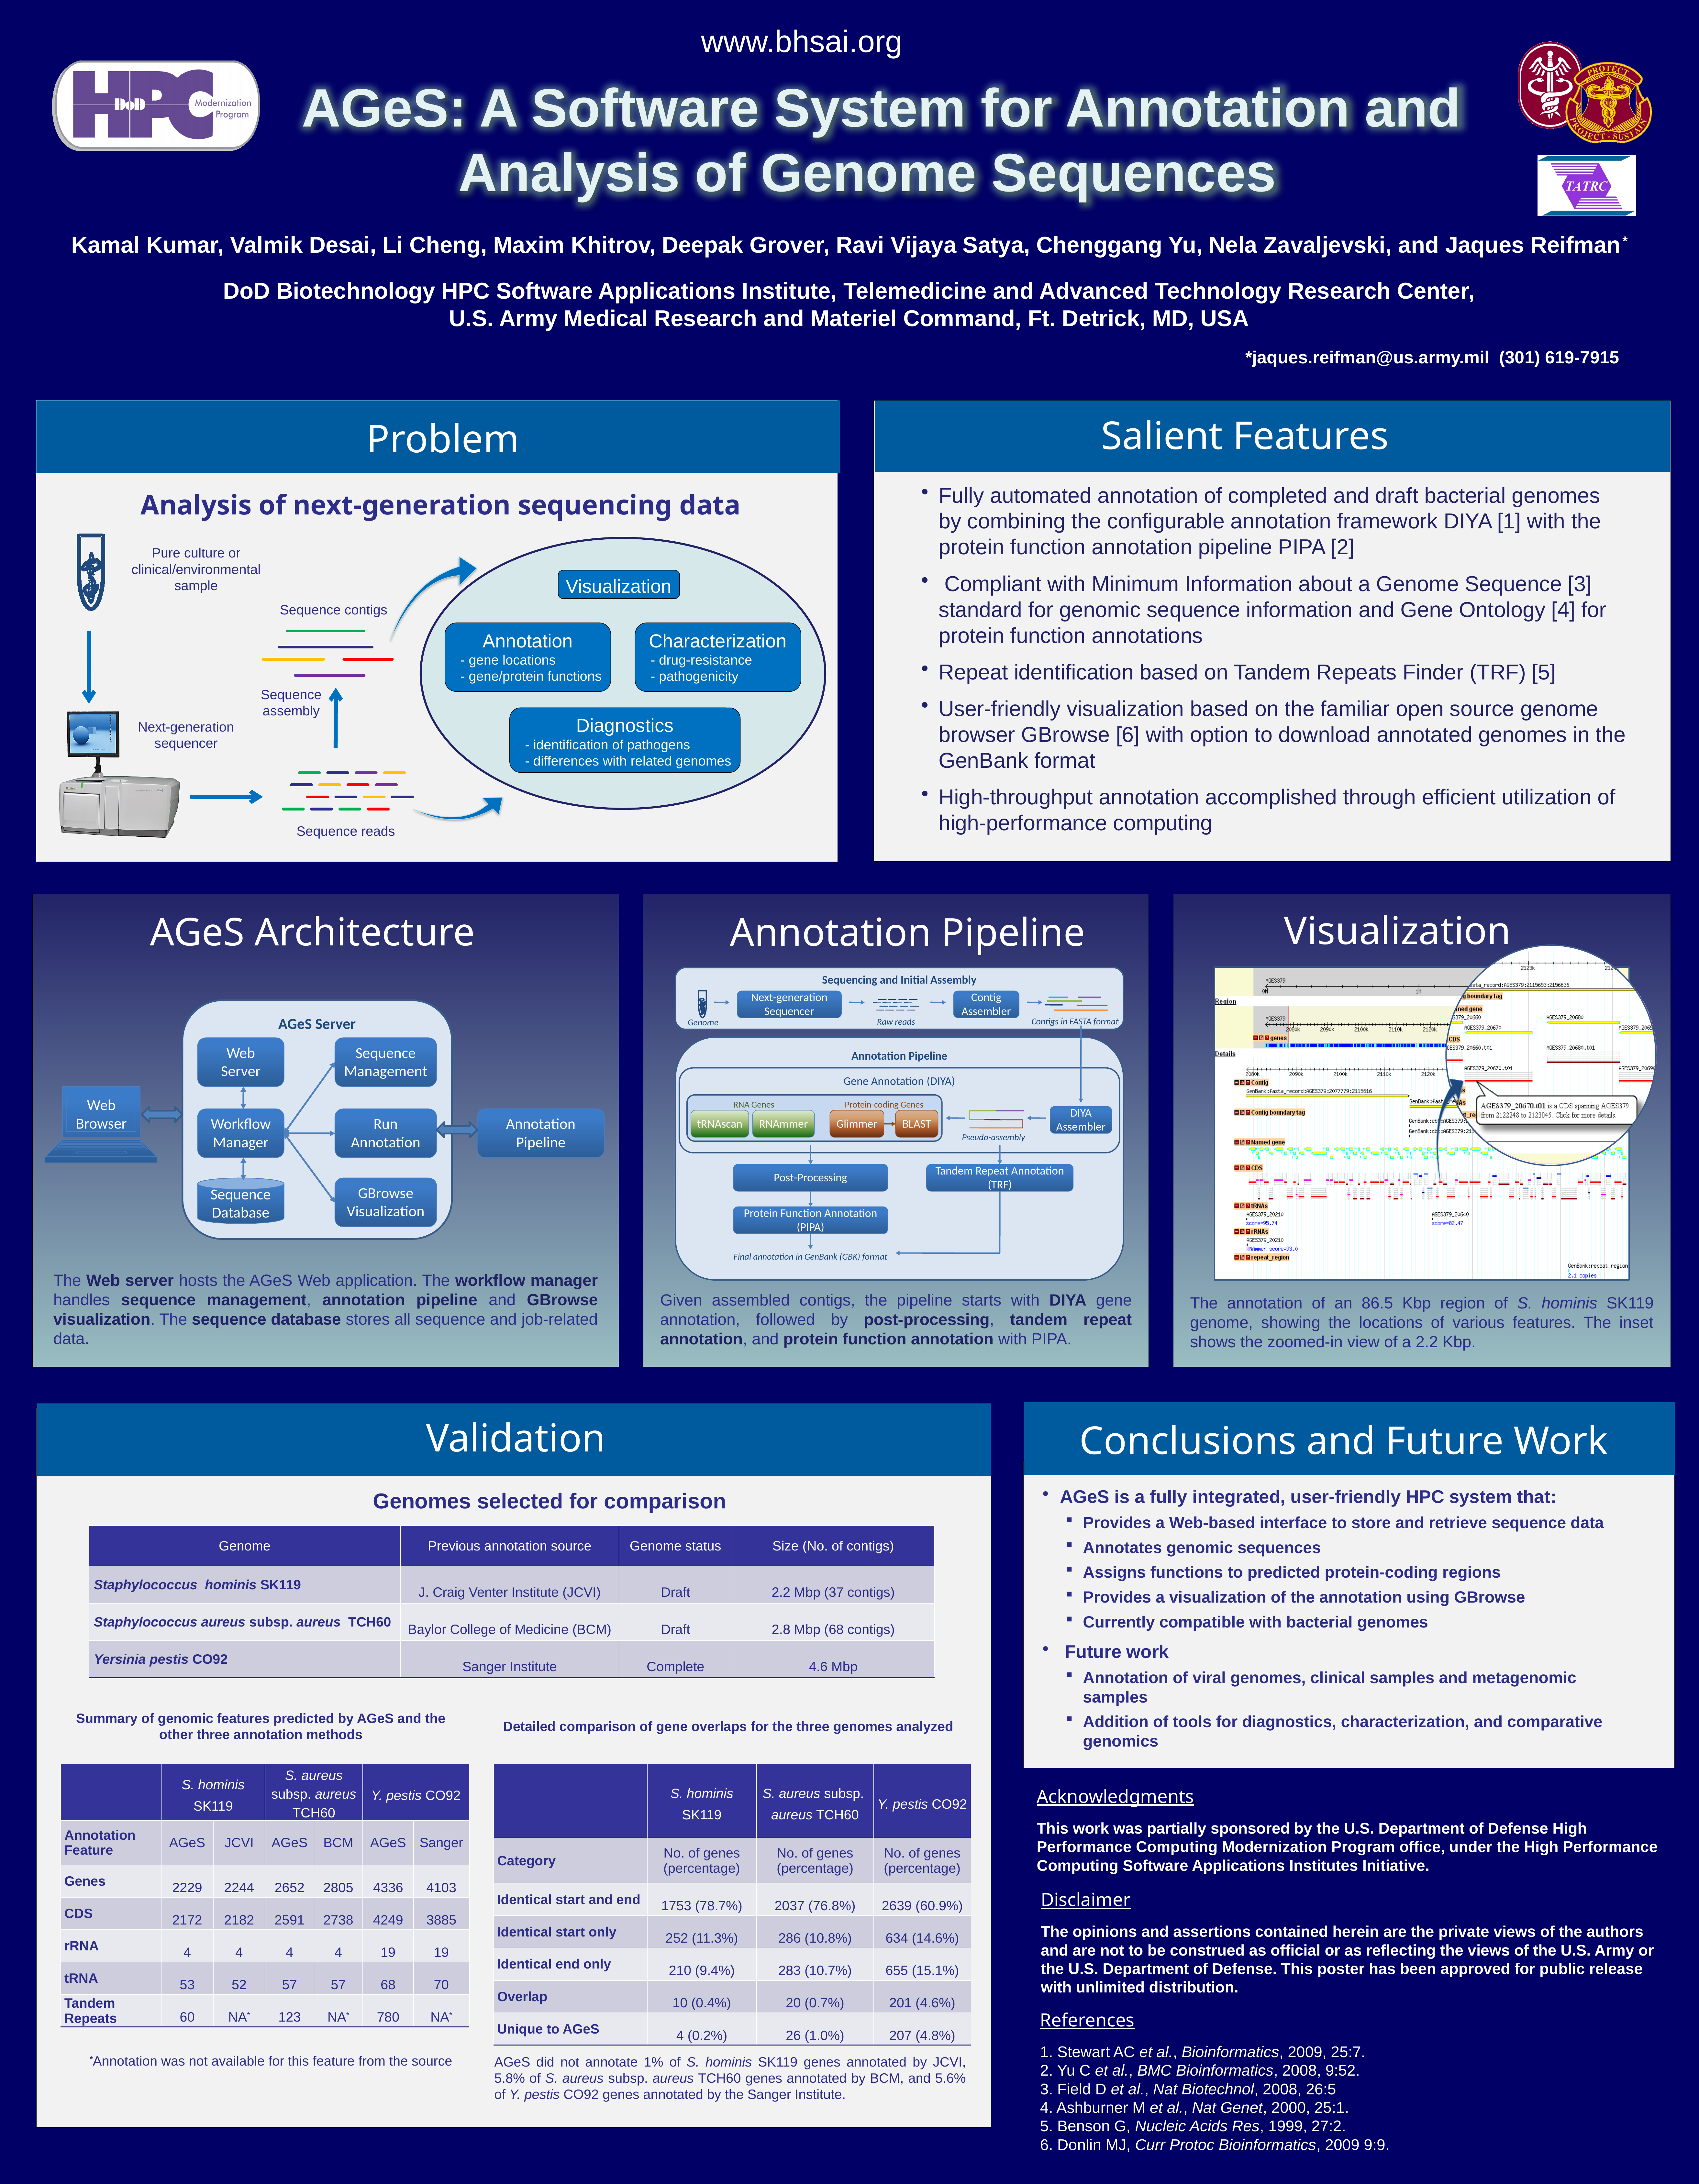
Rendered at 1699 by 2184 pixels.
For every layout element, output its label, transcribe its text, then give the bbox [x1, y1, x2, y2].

table_header S. aureus subsp. aureus TCH60 [757, 1764, 873, 1838]
text_box [1024, 1402, 1675, 1475]
table_cell No. of genes (percentage) [757, 1838, 873, 1883]
text_box www.bhsai.org [692, 19, 912, 61]
table_cell 207 (4.8%) [874, 2013, 971, 2045]
text_box *Annotation was not available for this feature from the source [85, 2050, 461, 2071]
table_cell 123 [265, 1995, 314, 2026]
table_cell BCM [314, 1821, 362, 1865]
table_cell 68 [363, 1962, 413, 1994]
table_header Genome [89, 1526, 400, 1566]
table_cell 19 [363, 1930, 413, 1962]
text_box The Web server hosts the AGeS Web application. The workflow manager handles sequence management, annotation pipeline and GBrowse visualization. The sequence database stores all sequence and job-related data. [48, 1267, 603, 1350]
table_cell 3885 [414, 1898, 469, 1929]
table_cell Sanger [414, 1821, 469, 1865]
table_cell AGeS [161, 1821, 213, 1865]
table_cell 4 (0.2%) [648, 2013, 756, 2045]
table_header Y. pestis CO92 [363, 1764, 469, 1820]
picture [44, 999, 607, 1242]
table_cell J. Craig Venter Institute (JCVI) [401, 1566, 619, 1603]
table_cell 4.6 Mbp [732, 1641, 934, 1677]
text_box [77, 534, 105, 611]
table_cell 286 (10.8%) [757, 1916, 873, 1948]
table_header [494, 1764, 647, 1838]
text_box Characterization - drug-resistance - pathogenicity [635, 623, 801, 692]
picture [1538, 155, 1636, 216]
table_cell 4 [161, 1930, 213, 1962]
table_header Size (No. of contigs) [732, 1526, 934, 1566]
table_cell 2591 [265, 1898, 314, 1929]
table_cell rRNA [61, 1930, 161, 1962]
text_box Problem [56, 404, 829, 470]
table_cell 2037 (76.8%) [757, 1883, 873, 1915]
picture [1518, 41, 1652, 143]
table_cell 26 (1.0%) [757, 2013, 873, 2045]
table_cell Sanger Institute [401, 1641, 619, 1677]
table_cell Genes [61, 1865, 161, 1897]
picture [55, 61, 260, 149]
text_box AGeS: A Software System for Annotation and Analysis of Genome Sequences [263, 68, 1487, 207]
table_cell Unique to AGeS [494, 2013, 647, 2045]
text_box AGeS is a fully integrated, user-friendly HPC system that: Provides a Web-based interface to store and retrieve sequence data Annotates genomic sequences Assigns functions to predicted protein-coding regions Provides a visualization of the annotation using GBrowse Currently compatible with bacterial genomes Future work Annotation of viral genomes, clinical samples and metagenomic samples Addition of tools for diagnostics, characterization, and comparative genomics [1019, 1485, 1633, 1781]
table_header Genome status [619, 1526, 732, 1566]
table_cell 4 [265, 1930, 314, 1962]
text_box References 1. Stewart AC et al., Bioinformatics, 2009, 25:7. 2. Yu C et al., BMC Bioinformatics, 2008, 9:52. 3. Field D et al., Nat Biotechnol, 2008, 26:5 4. Ashburner M et al., Nat Genet, 2000, 25:1. 5. Benson G, Nucleic Acids Res, 1999, 27:2. 6. Donlin MJ, Curr Protoc Bioinformatics, 2009 9:9. [1035, 2006, 1456, 2174]
text_box [1173, 894, 1671, 1367]
text_box [36, 473, 838, 862]
text_box Pure culture or clinical/environmental sample [121, 542, 271, 595]
table_cell JCVI [214, 1821, 265, 1865]
table_cell 53 [161, 1962, 213, 1994]
text_box [643, 894, 1149, 1367]
text_box Analysis of next-generation sequencing data [93, 485, 789, 523]
table_header S. hominis SK119 [161, 1764, 265, 1820]
table_cell 2244 [214, 1865, 265, 1897]
table_cell Draft [619, 1604, 732, 1640]
table_cell Staphylococcus hominis SK119 [89, 1566, 400, 1603]
table_cell 4249 [363, 1898, 413, 1929]
table_cell 4 [214, 1930, 265, 1962]
table_cell 57 [314, 1962, 362, 1994]
text_box Annotation - gene locations - gene/protein functions [445, 623, 611, 692]
text_box *jaques.reifman@us.army.mil (301) 619-7915 [1215, 361, 1644, 377]
picture [674, 966, 1126, 1282]
text_box Acknowledgments This work was partially sponsored by the U.S. Department of Defense High Performance Computing Modernization Program office, under the High Performance Computing Software Applications Institutes Initiative. [1027, 1775, 1675, 1885]
table_cell NA* [214, 1995, 265, 2026]
table_cell Overlap [494, 1981, 647, 2013]
table_cell Identical start and end [494, 1883, 647, 1915]
table_cell 20 (0.7%) [757, 1981, 873, 2013]
text_box [36, 1480, 991, 2127]
table_cell 2.8 Mbp (68 contigs) [732, 1604, 934, 1640]
text_box Kamal Kumar, Valmik Desai, Li Cheng, Maxim Khitrov, Deepak Grover, Ravi Vijaya Satya, Chenggang Yu, Nela Zavaljevski, and Jaques Reifman* DoD Biotechnology HPC Software Applications Institute, Telemedicine and Advanced Technology Research Center, U.S. Army Medical Research and Materiel Command, Ft. Detrick, MD, USA [0, 227, 1699, 361]
text_box Genomes selected for comparison [368, 1484, 740, 1515]
text_box The annotation of an 86.5 Kbp region of S. hominis SK119 genome, showing the locations of various features. The inset shows the zoomed-in view of a 2.2 Kbp. [1185, 1290, 1659, 1353]
table_cell Baylor College of Medicine (BCM) [401, 1604, 619, 1640]
table_header Previous annotation source [401, 1526, 619, 1566]
text_box [420, 538, 826, 809]
text_box Visualization [1165, 896, 1630, 962]
table_cell 1753 (78.7%) [648, 1883, 756, 1915]
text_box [873, 400, 1671, 862]
table_cell 52 [214, 1962, 265, 1994]
table_cell NA* [414, 1995, 469, 2026]
table_cell 2738 [314, 1898, 362, 1929]
text_box Visualization [558, 570, 680, 599]
table_cell No. of genes (percentage) [874, 1838, 971, 1883]
text_box [32, 894, 619, 1367]
text_box [410, 556, 477, 606]
table_cell 19 [414, 1930, 469, 1962]
table_cell Identical start only [494, 1916, 647, 1948]
text_box AGeS Architecture [45, 897, 580, 964]
table_cell Tandem Repeats [61, 1995, 161, 2026]
table_cell 4103 [414, 1865, 469, 1897]
table_cell 283 (10.7%) [757, 1948, 873, 1980]
text_box AGeS did not annotate 1% of S. hominis SK119 genes annotated by JCVI, 5.8% of S. aureus subsp. aureus TCH60 genes annotated by BCM, and 5.6% of Y. pestis CO92 genes annotated by the Sanger Institute. [489, 2051, 971, 2104]
table_cell Annotation Feature [61, 1821, 161, 1865]
table_header Y. pestis CO92 [874, 1764, 971, 1838]
text_box [1023, 1461, 1675, 1768]
table_cell 201 (4.6%) [874, 1981, 971, 2013]
table_header S. aureus subsp. aureus TCH60 [265, 1764, 362, 1820]
table_cell Yersinia pestis CO92 [89, 1641, 400, 1677]
text_box Summary of genomic features predicted by AGeS and the other three annotation methods [56, 1707, 465, 1744]
table_cell 252 (11.3%) [648, 1916, 756, 1948]
table_cell Complete [619, 1641, 732, 1677]
text_box Conclusions and Future Work [1035, 1406, 1663, 1472]
text_box Annotation Pipeline [675, 902, 1140, 959]
text_box [422, 797, 503, 820]
picture [52, 708, 186, 842]
table_header [61, 1764, 161, 1820]
table_cell 2805 [314, 1865, 362, 1897]
text_box Disclaimer The opinions and assertions contained herein are the private views of the authors and are not to be construed as official or as reflecting the views of the U.S. Army or the U.S. Department of Defense. This poster has been approved for public release with unlimited distribution. [1031, 1879, 1671, 1955]
table_cell 2639 (60.9%) [874, 1883, 971, 1915]
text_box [32, 1403, 999, 1476]
table_cell 60 [161, 1995, 213, 2026]
table_cell 10 (0.4%) [648, 1981, 756, 2013]
table_cell 2182 [214, 1898, 265, 1929]
text_box Next-generation sequencer [187, 716, 247, 753]
table_cell 2.2 Mbp (37 contigs) [732, 1566, 934, 1603]
table_cell 70 [414, 1962, 469, 1994]
text_box [36, 400, 840, 473]
table_cell AGeS [363, 1821, 413, 1865]
table_cell No. of genes (percentage) [648, 1838, 756, 1883]
table_cell tRNA [61, 1962, 161, 1994]
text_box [271, 772, 421, 842]
table_cell Identical end only [494, 1948, 647, 1980]
table_cell AGeS [265, 1821, 314, 1865]
picture [1213, 942, 1660, 1282]
table_cell NA* [314, 1995, 362, 2026]
table_cell Category [494, 1838, 647, 1883]
table_cell 2172 [161, 1898, 213, 1929]
table_cell Staphylococcus aureus subsp. aureus TCH60 [89, 1604, 400, 1640]
text_box Given assembled contigs, the pipeline starts with DIYA gene annotation, followed by post-processing, tandem repeat annotation, and protein function annotation with PIPA. [655, 1287, 1137, 1350]
text_box Detailed comparison of gene overlaps for the three genomes analyzed [497, 1715, 963, 1737]
table_cell 57 [265, 1962, 314, 1994]
text_box Diagnostics - identification of pathogens - differences with related genomes [509, 708, 740, 773]
table_cell 2652 [265, 1865, 314, 1897]
table_cell CDS [61, 1898, 161, 1929]
table_cell 210 (9.4%) [648, 1948, 756, 1980]
text_box Sequence assembly [242, 683, 340, 721]
table_cell 634 (14.6%) [874, 1916, 971, 1948]
table_cell 4336 [363, 1865, 413, 1897]
table_cell 2229 [161, 1865, 213, 1897]
table_cell Draft [619, 1566, 732, 1603]
table_cell 4 [314, 1930, 362, 1962]
table_cell 655 (15.1%) [874, 1948, 971, 1980]
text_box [259, 598, 409, 676]
table_cell 780 [363, 1995, 413, 2026]
table_header S. hominis SK119 [648, 1764, 756, 1838]
